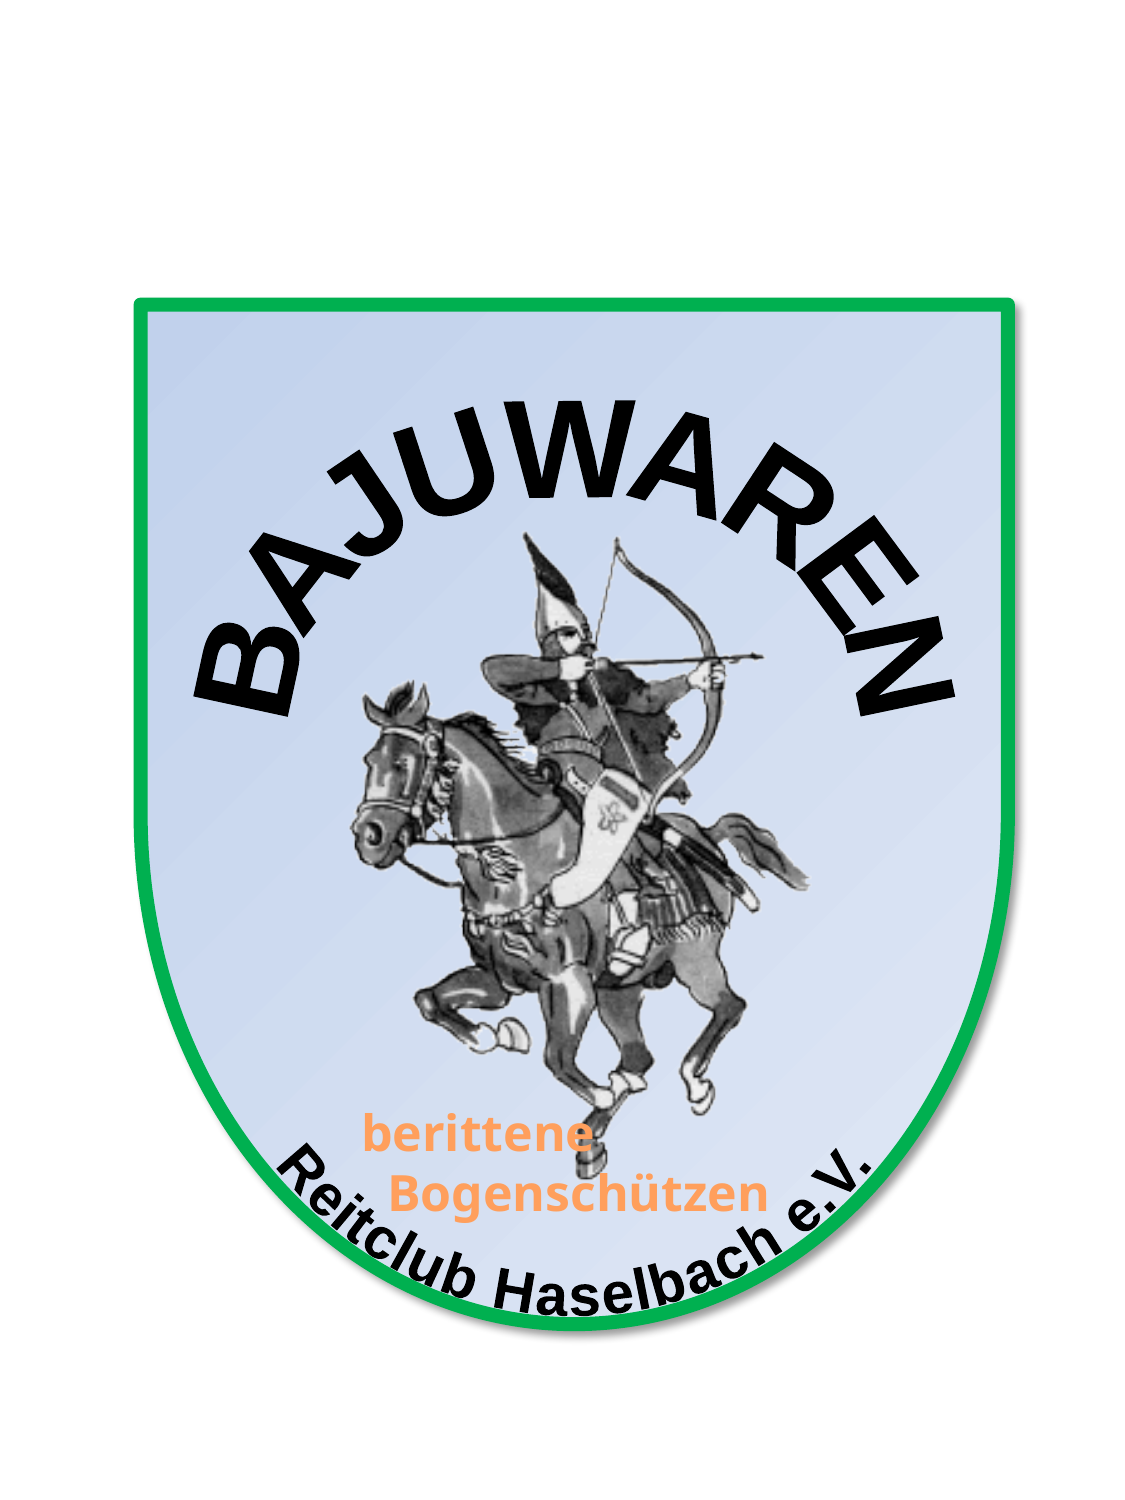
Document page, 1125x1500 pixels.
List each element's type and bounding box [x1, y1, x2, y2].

text_box [140, 304, 1009, 1325]
